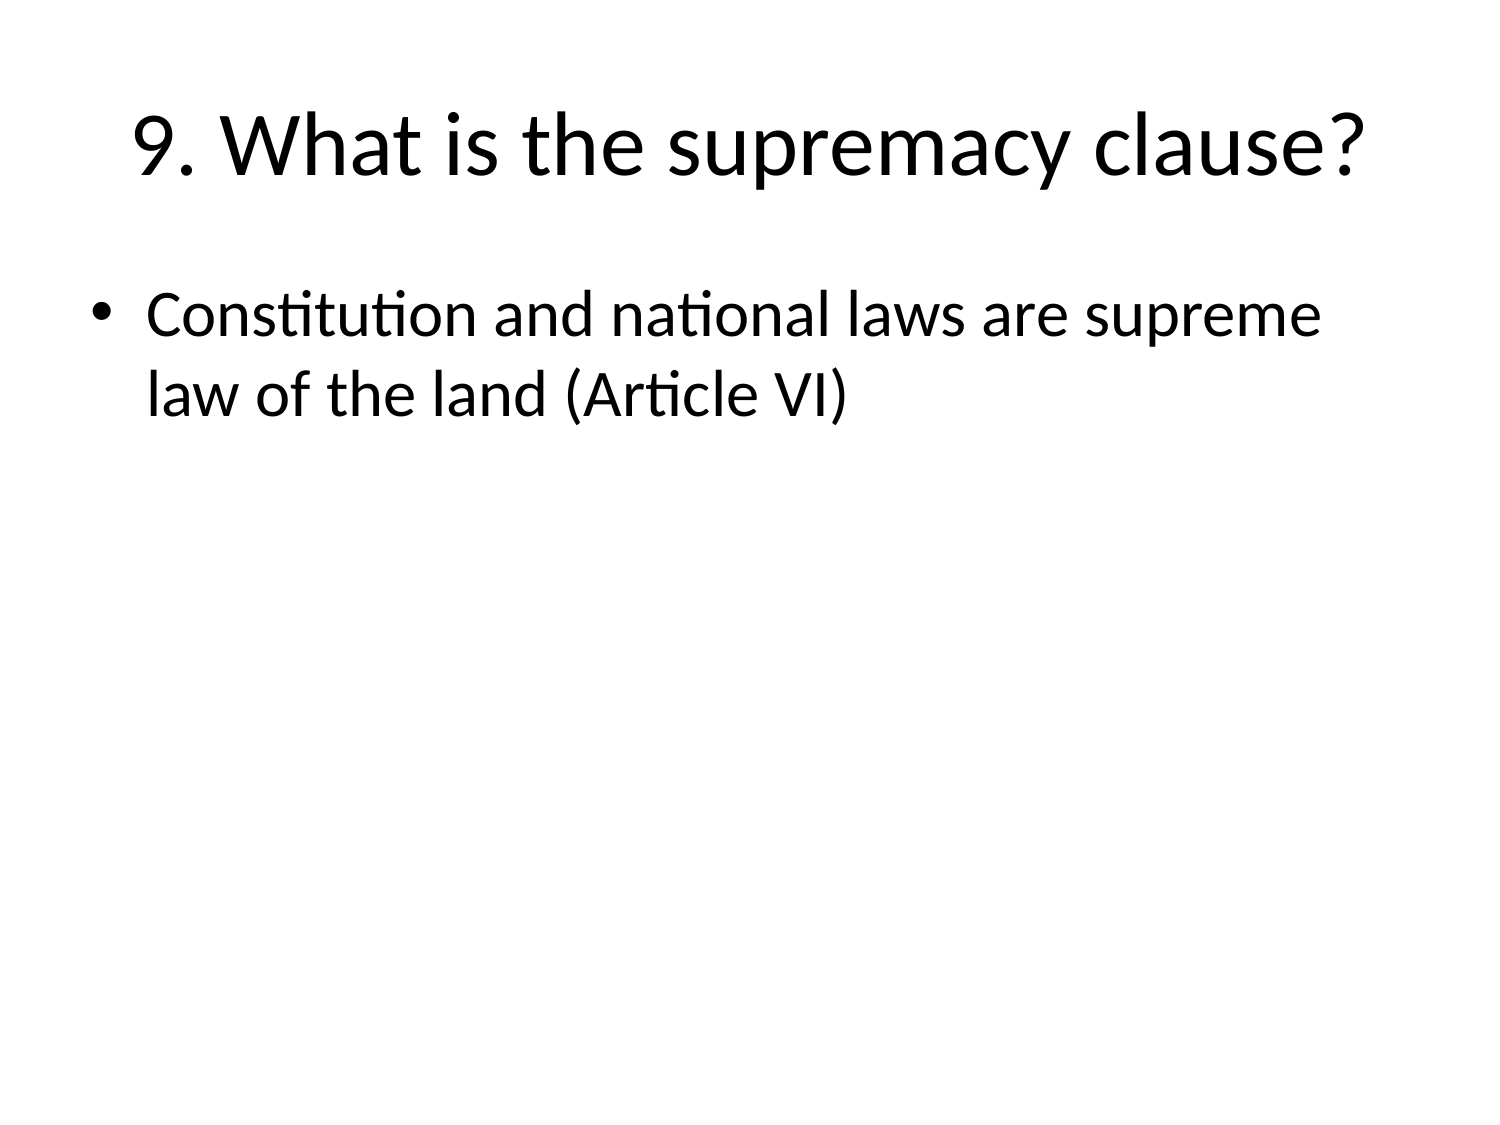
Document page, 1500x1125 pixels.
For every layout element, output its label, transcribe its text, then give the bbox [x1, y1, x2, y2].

list Constitution and national laws are supreme law of the land (Article VI) [75, 262, 1425, 1005]
title 9. What is the supremacy clause? [75, 45, 1425, 233]
